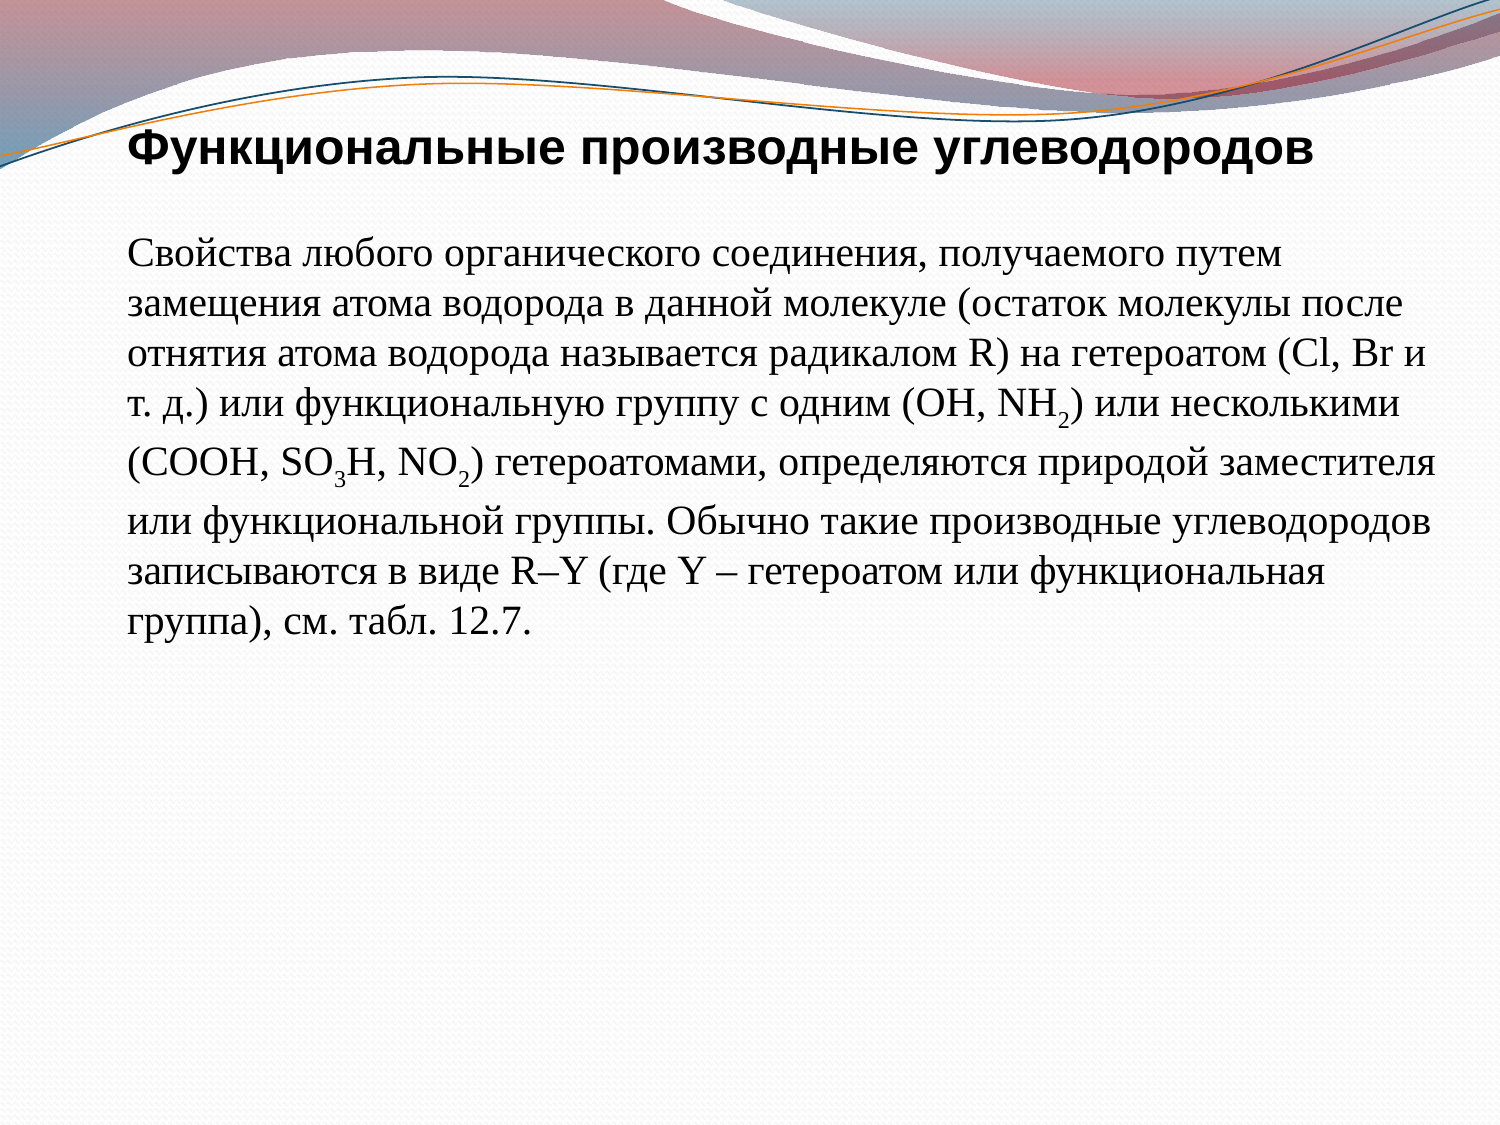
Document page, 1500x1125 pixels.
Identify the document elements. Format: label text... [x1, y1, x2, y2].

text_box Функциональные производные углеводородов Свойства любого органического соединения, получаемого путем замещения атома водорода в данной молекуле (остаток молекулы после отнятия атома водорода называется радикалом R) на гетероатом (Cl, Br и т. д.) или функциональную группу с одним (OH, NH2) или несколькими (COOH, SO3H, NO2) гетероатомами, определяются природой заместителя или функциональной группы. Обычно такие производные углеводородов записываются в виде R–Y (где Y – гетероатом или функциональная группа), см. табл. 12.7. [112, 107, 1453, 651]
